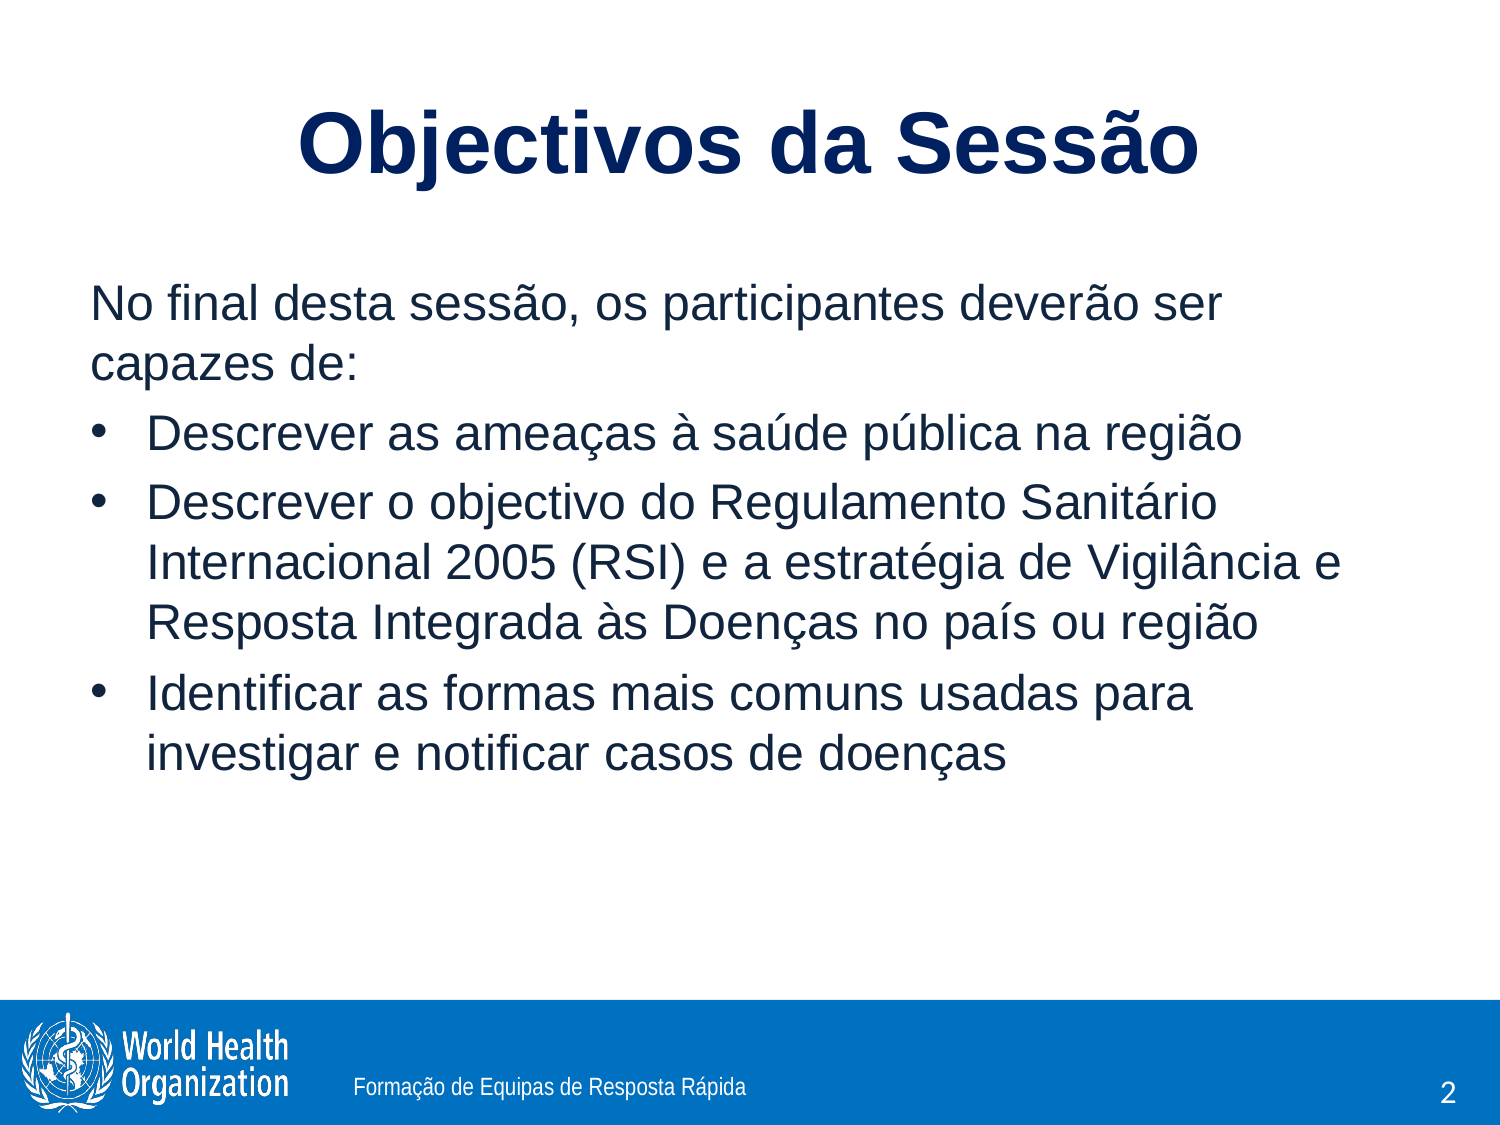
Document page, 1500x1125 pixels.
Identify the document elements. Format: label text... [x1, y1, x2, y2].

picture [21, 1012, 288, 1113]
title Objectivos da Sessão [75, 45, 1425, 233]
list No final desta sessão, os participantes deverão ser capazes de: Descrever as ameaças à saúde pública na região Descrever o objectivo do Regulamento Sanitário Internacional 2005 (RSI) e a estratégia de Vigilância e Resposta Integrada às Doenças no país ou região Identificar as formas mais comuns usadas para investigar e notificar casos de doenças [75, 262, 1425, 1005]
